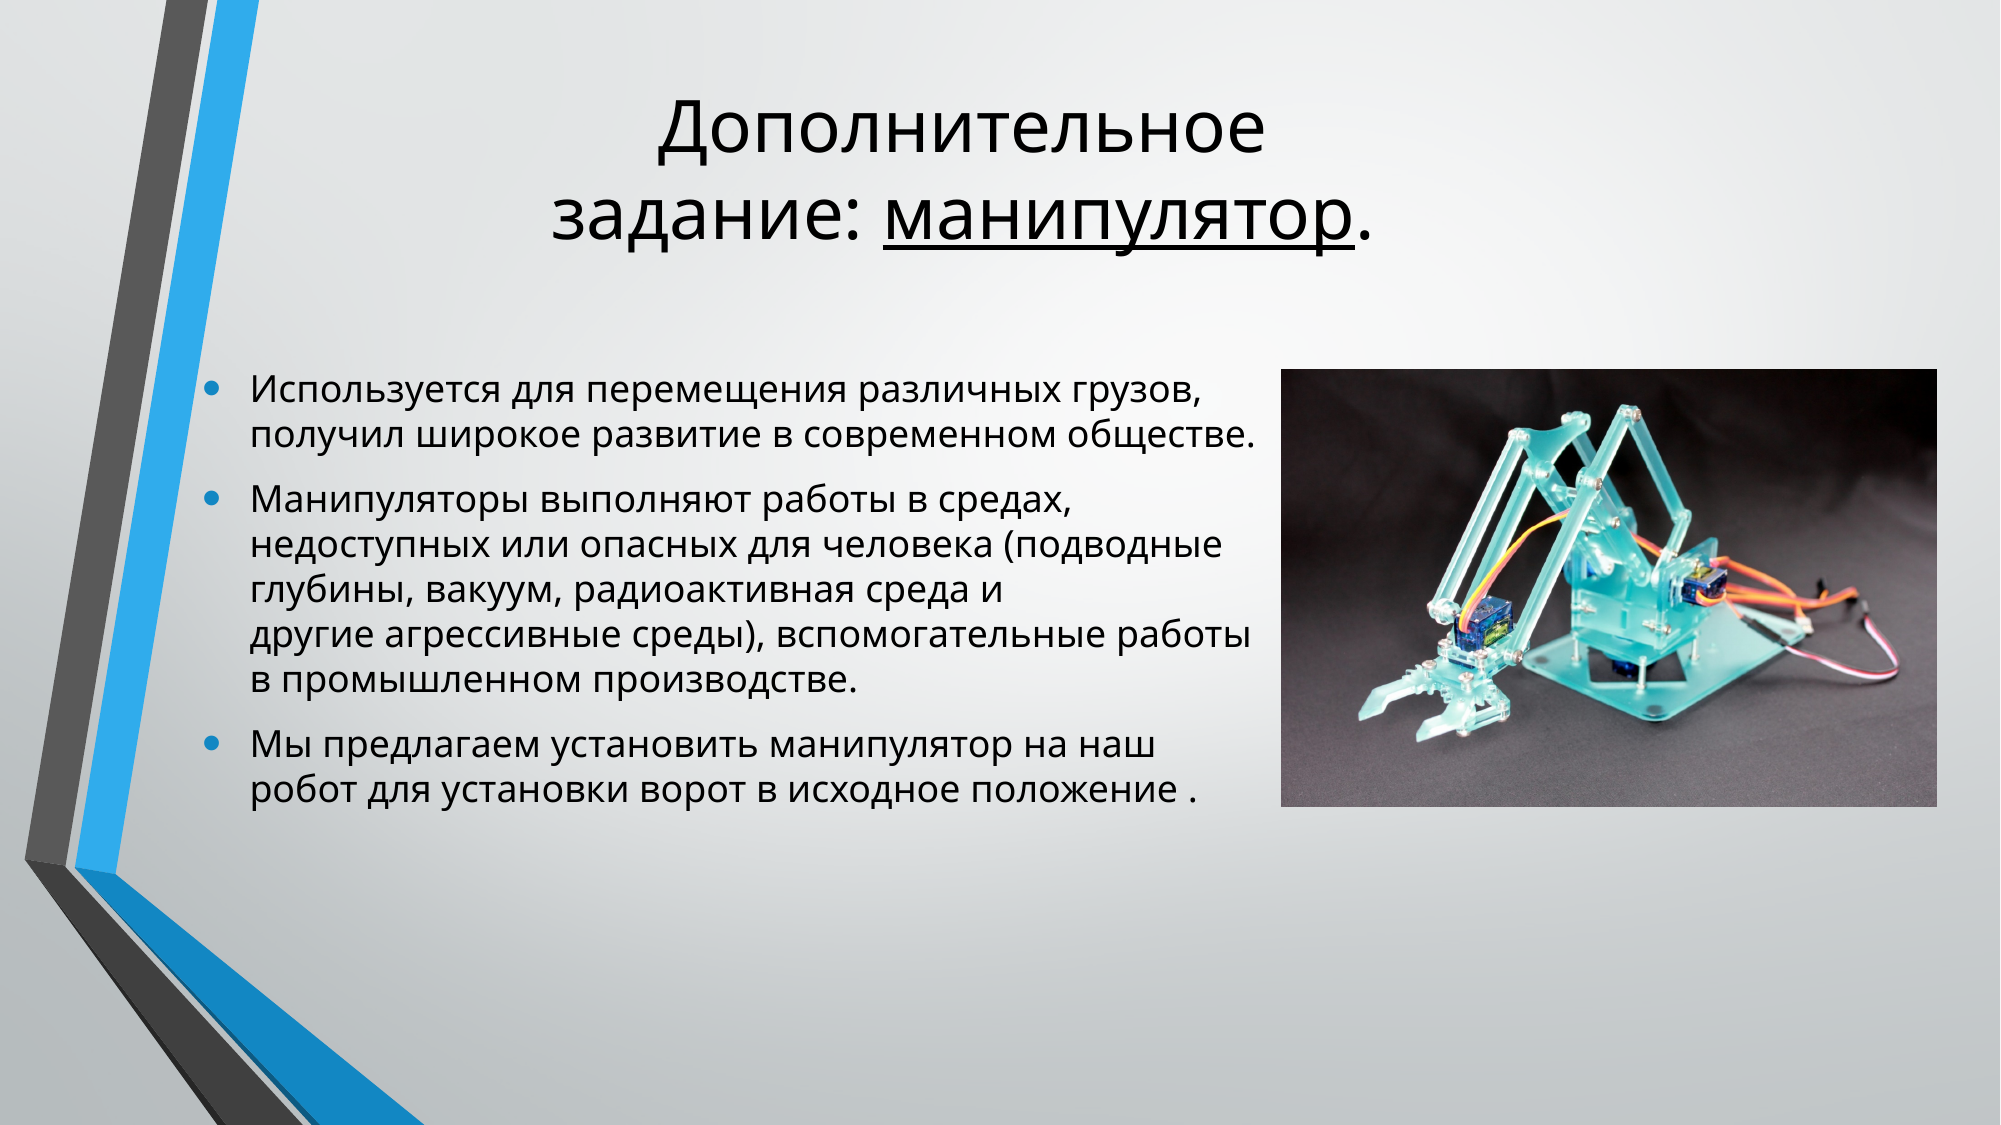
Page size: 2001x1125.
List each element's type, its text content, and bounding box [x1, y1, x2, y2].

title Дополнительное задание: манипулятор. [522, 45, 1405, 289]
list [1280, 369, 1938, 808]
list Используется для перемещения различных грузов, получил широкое развитие в современном обществе. Манипуляторы выполняют работы в средах, недоступных или опасных для человека (подводные глубины, вакуум, радиоактивная среда и другие агрессивные среды), вспомогательные работы в промышленном производстве. Мы предлагаем установить манипулятор на наш робот для установки ворот в исходное положение . [187, 357, 1282, 870]
